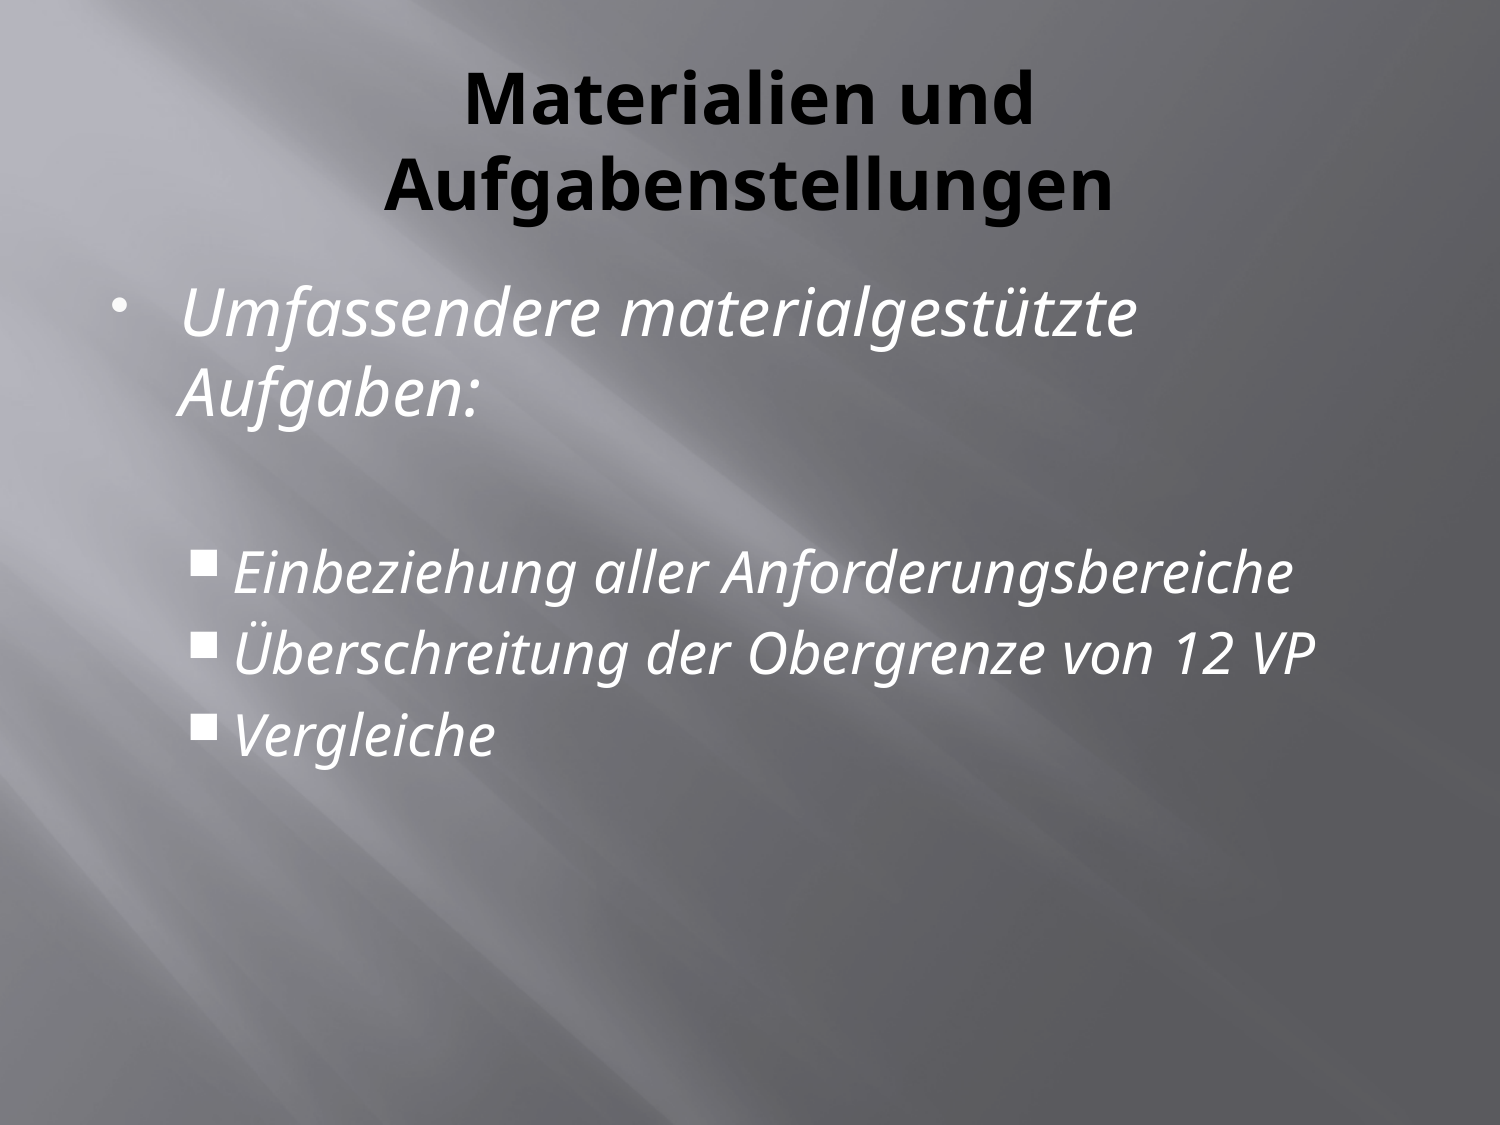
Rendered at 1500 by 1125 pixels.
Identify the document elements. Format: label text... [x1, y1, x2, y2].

list Umfassendere materialgestützte Aufgaben: Einbeziehung aller Anforderungsbereiche Überschreitung der Obergrenze von 12 VP Vergleiche [75, 262, 1425, 1035]
title Materialien und Aufgabenstellungen [75, 45, 1425, 233]
